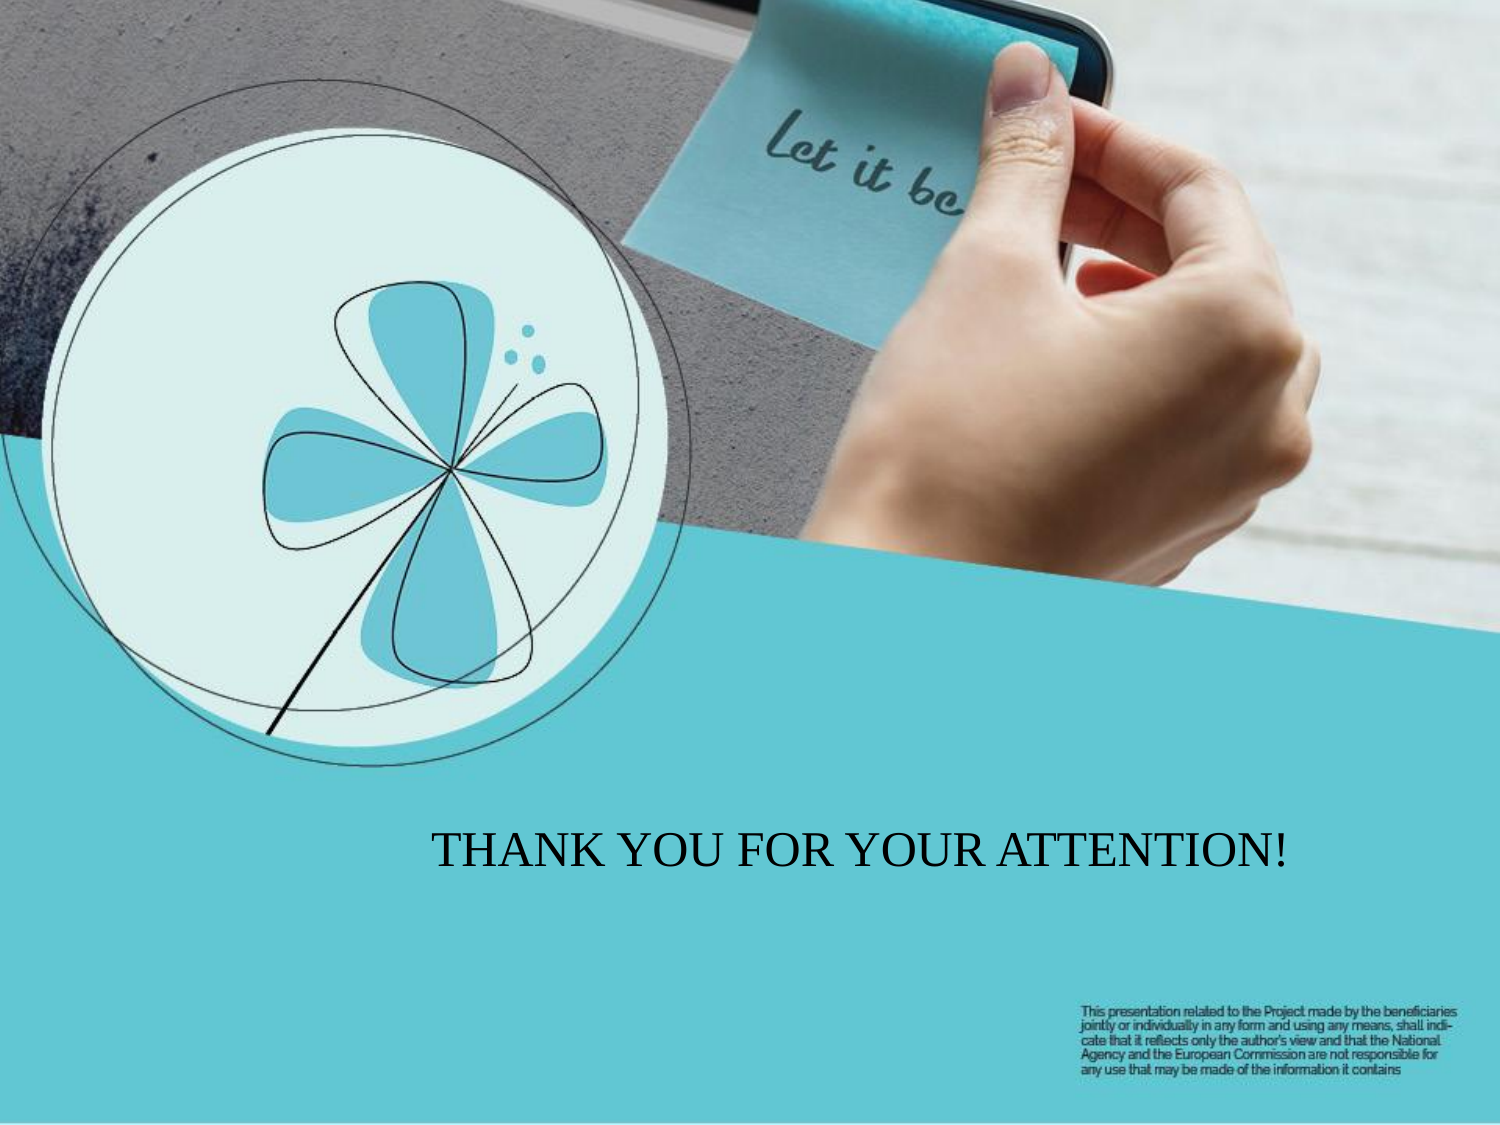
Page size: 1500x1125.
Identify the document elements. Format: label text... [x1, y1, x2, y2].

picture [0, 0, 1500, 1125]
text_box THANK YOU FOR YOUR ATTENTION! [376, 808, 1344, 884]
